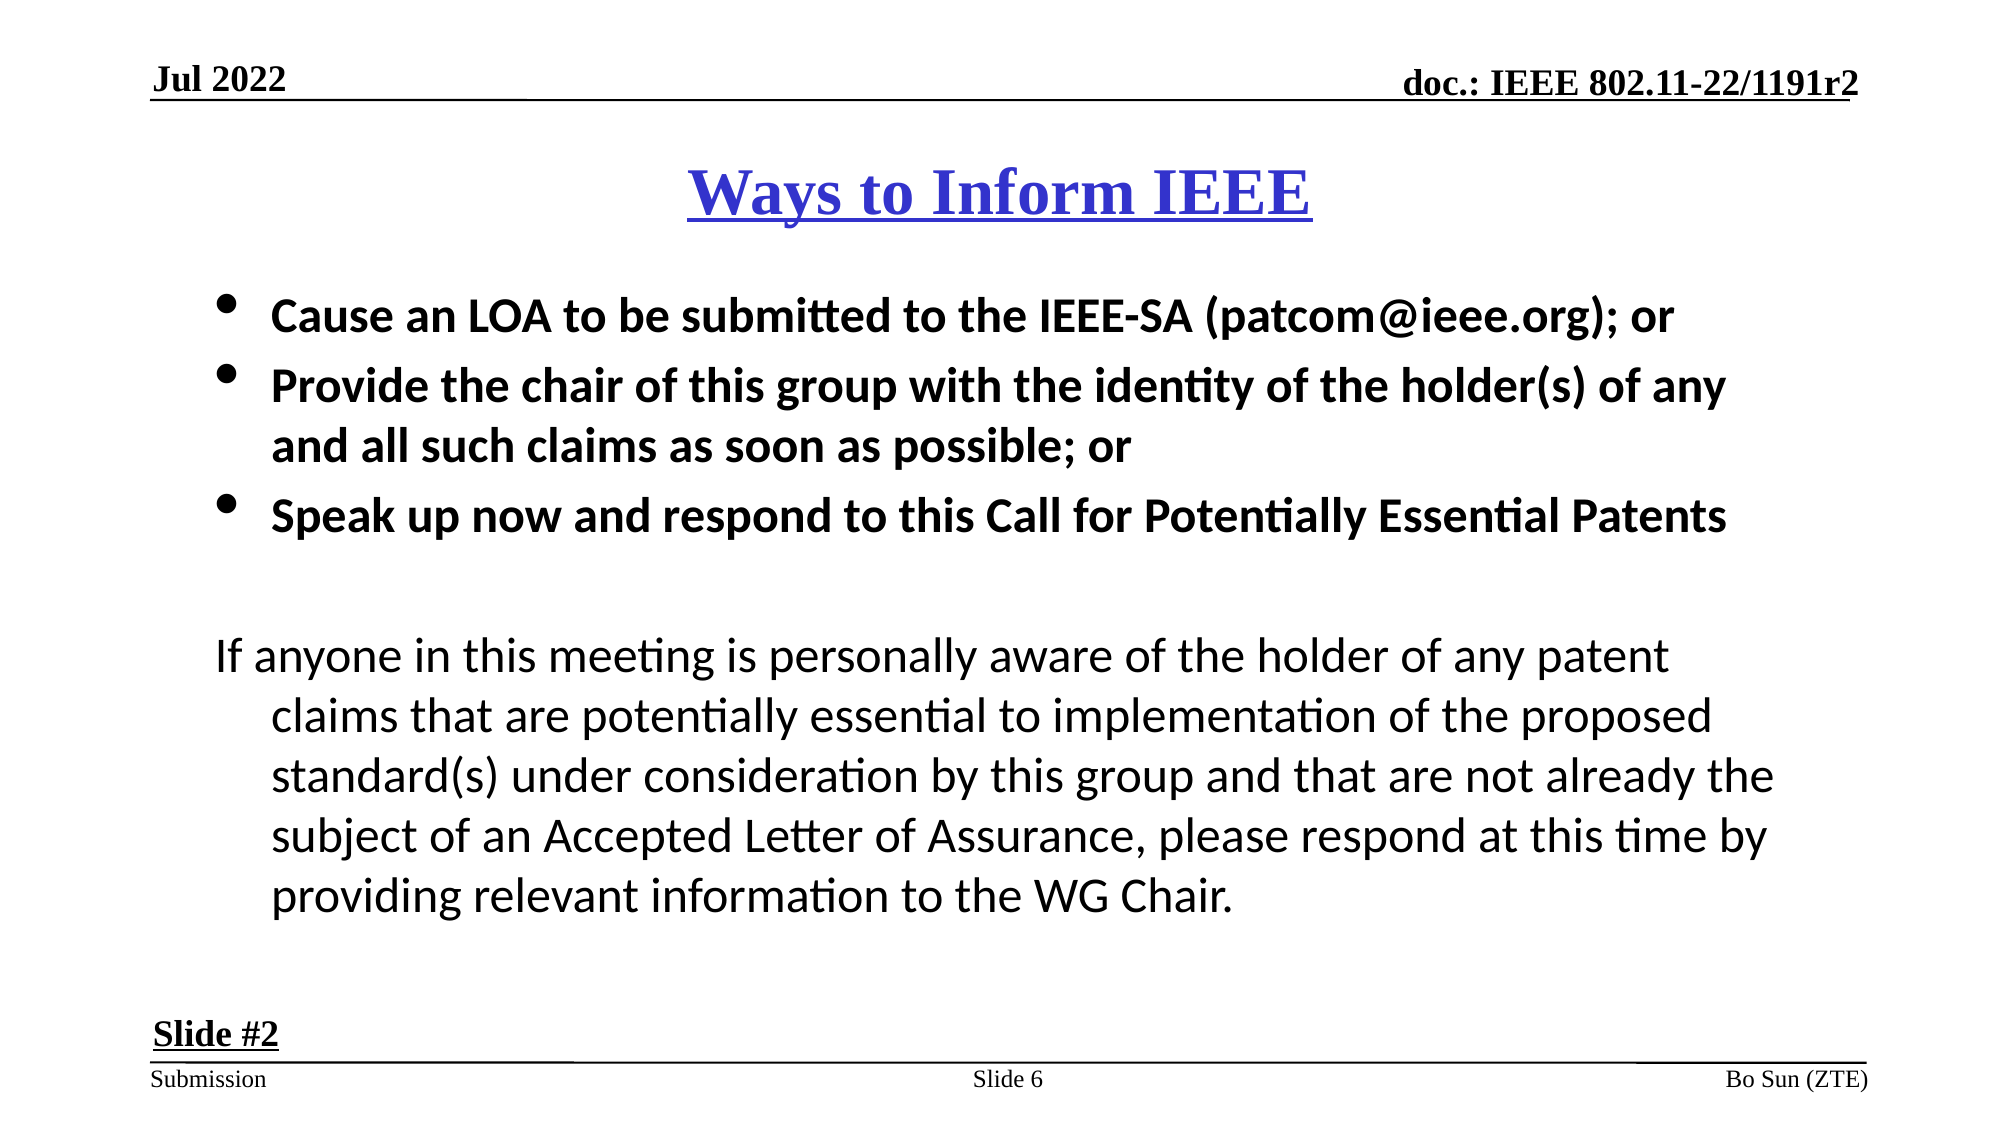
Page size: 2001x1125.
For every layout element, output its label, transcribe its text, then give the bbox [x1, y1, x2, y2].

text_box Ways to Inform IEEE [362, 100, 1638, 275]
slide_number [152, 54, 563, 100]
text_box Cause an LOA to be submitted to the IEEE-SA (patcom@ieee.org); or Provide the chair of this group with the identity of the holder(s) of any and all such claims as soon as possible; or Speak up now and respond to this Call for Potentially Essential Patents If anyone in this meeting is personally aware of the holder of any patent claims that are potentially essential to implementation of the proposed standard(s) under consideration by this group and that are not already the subject of an Accepted Letter of Assurance, please respond at this time by providing relevant information to the WG Chair. [200, 275, 1800, 975]
text_box Slide #2 [138, 1001, 295, 1062]
footer Bo Sun (ZTE) [1171, 1061, 1869, 1093]
slide_number Slide 6 [949, 1061, 1067, 1123]
